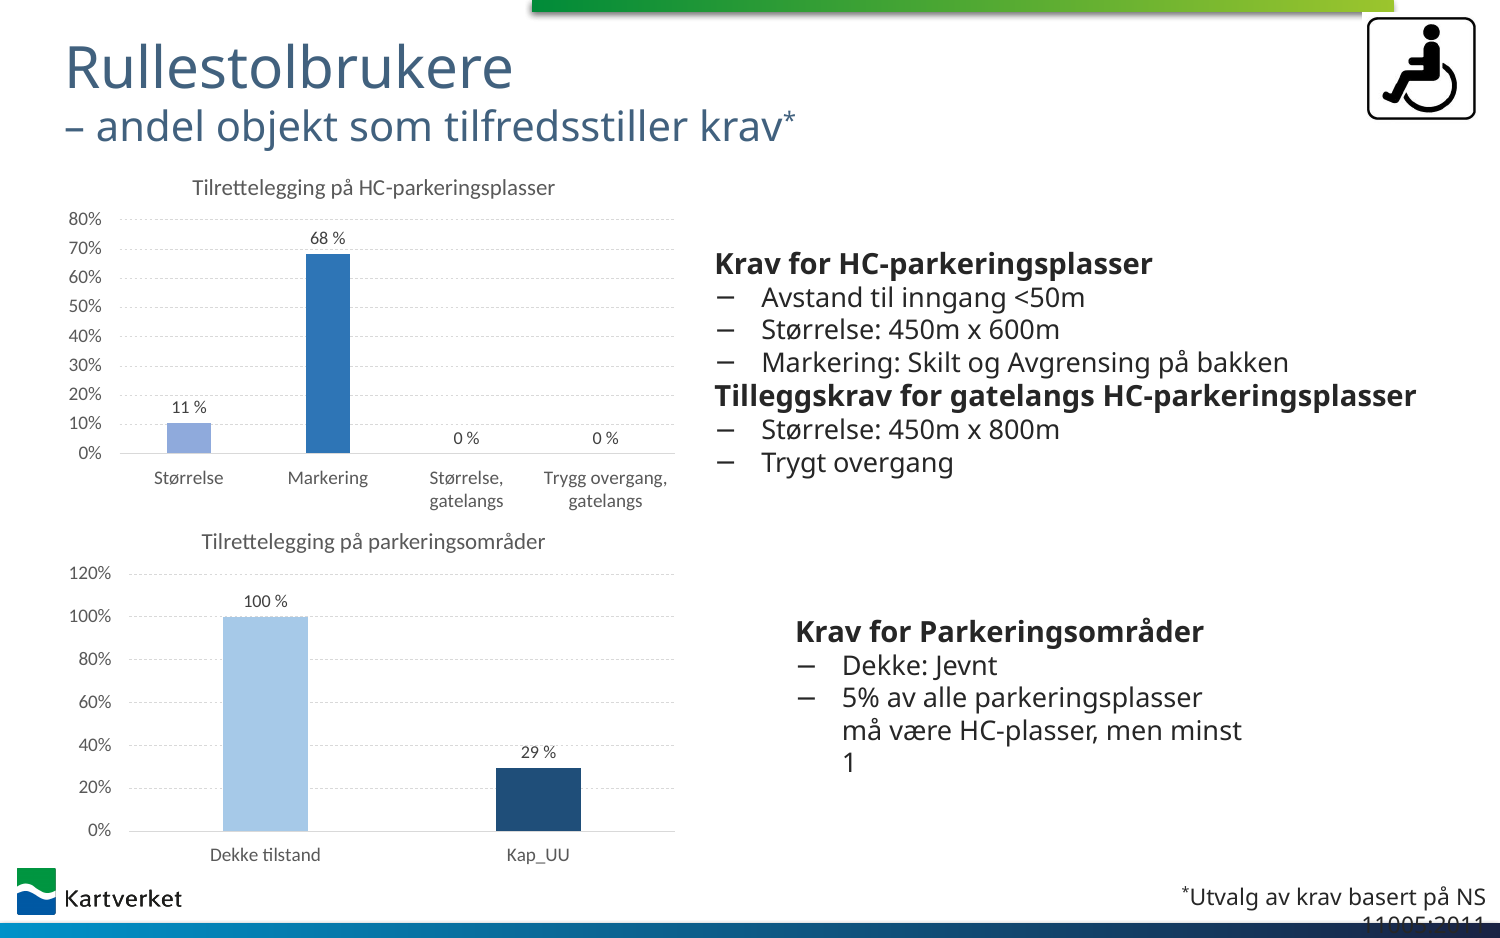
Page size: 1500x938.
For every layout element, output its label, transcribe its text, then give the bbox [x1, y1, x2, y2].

picture [62, 520, 686, 874]
picture [62, 166, 686, 519]
picture [1362, 12, 1481, 126]
text_box Rullestolbrukere – andel objekt som tilfredsstiller krav* [49, 25, 1431, 158]
text_box *Utvalg av krav basert på NS 11005:2011 [1068, 873, 1500, 938]
text_box Krav for Parkeringsområder Dekke: Jevnt 5% av alle parkeringsplasser må være HC-plasser, men minst 1 [780, 605, 1261, 786]
text_box Krav for HC-parkeringsplasser Avstand til inngang <50m Størrelse: 450m x 600m Markering: Skilt og Avgrensing på bakken Tilleggskrav for gatelangs HC-parkeringsplasser Størrelse: 450m x 800m Trygt overgang [699, 237, 1433, 485]
